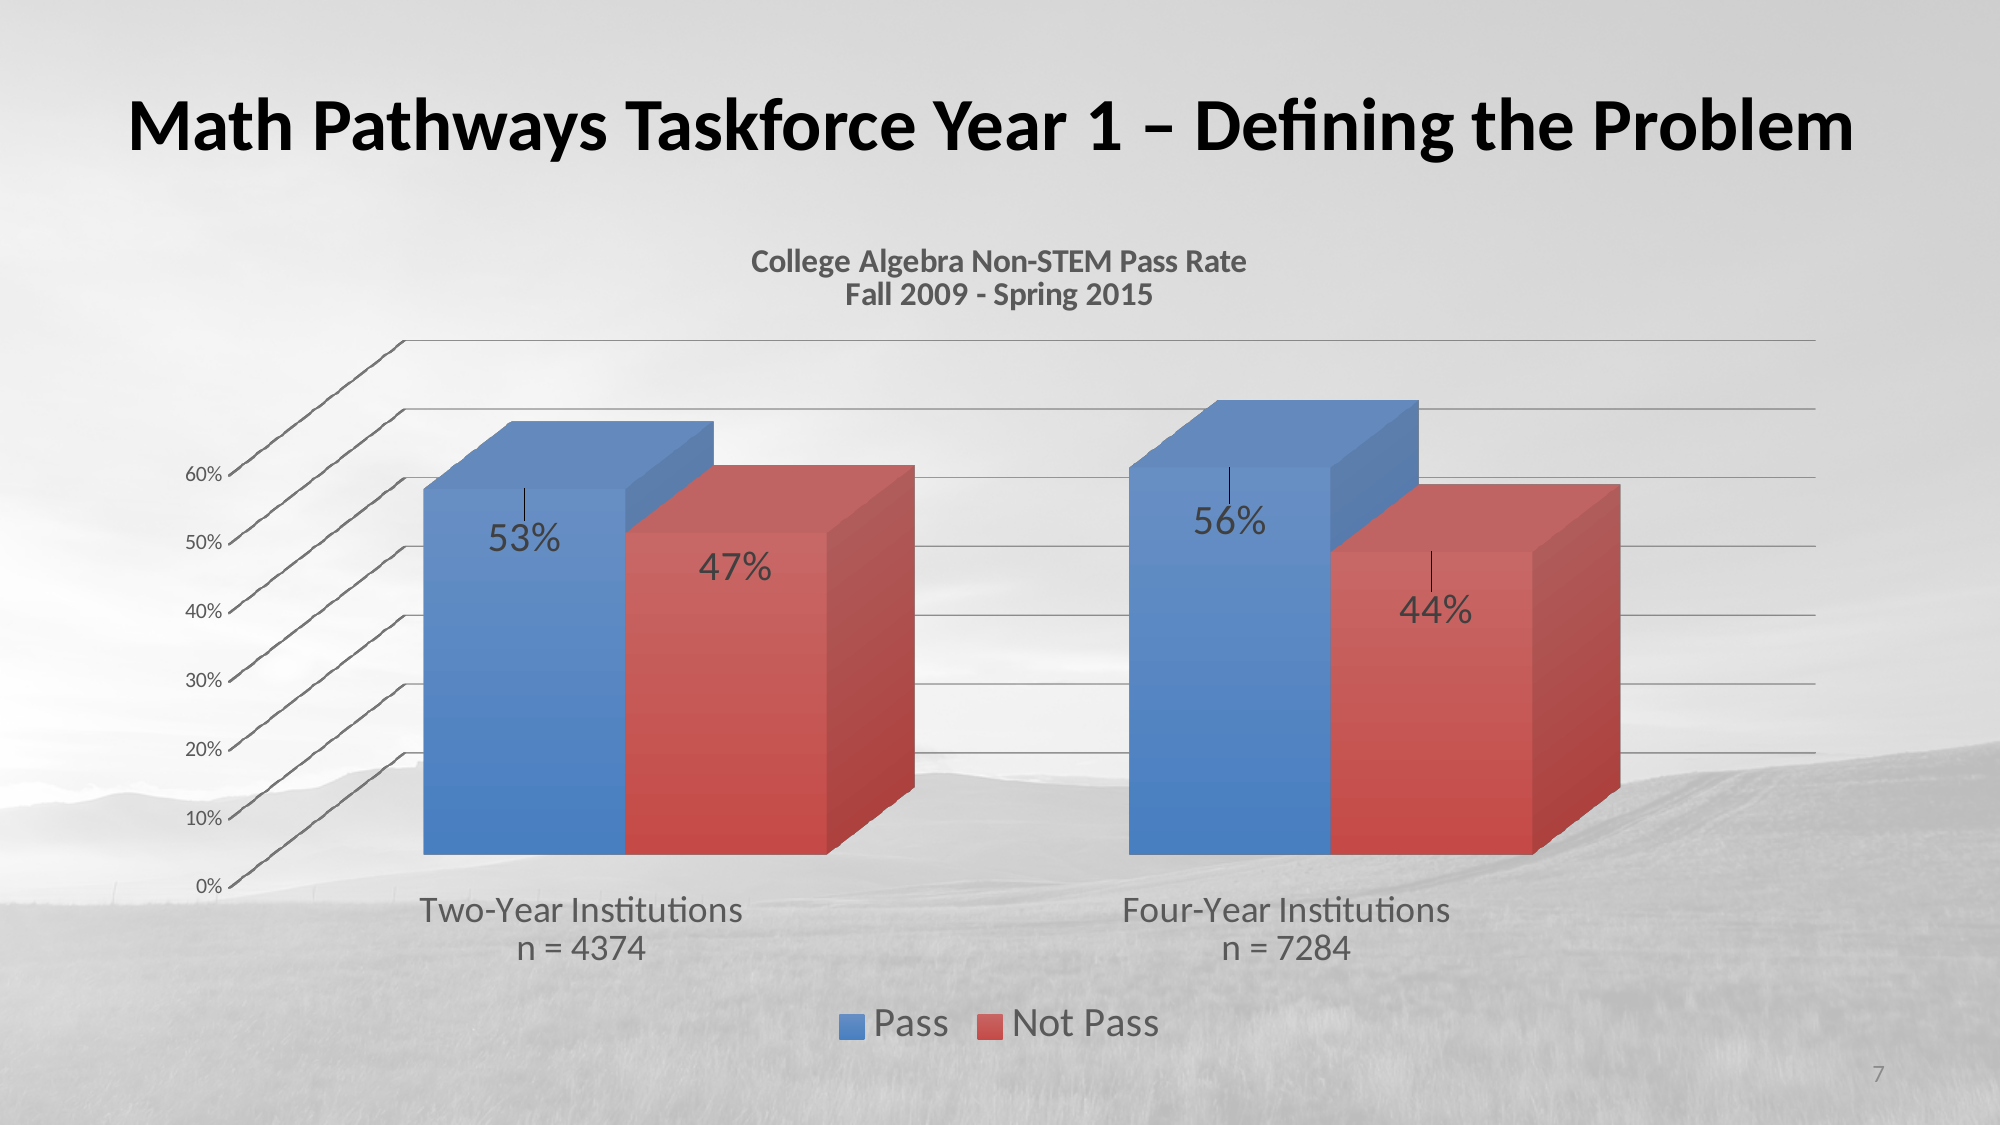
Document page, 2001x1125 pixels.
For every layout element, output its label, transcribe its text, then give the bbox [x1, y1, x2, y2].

chart [128, 212, 1872, 1057]
text_box Math Pathways Taskforce Year 1 – Defining the Problem [112, 67, 1947, 173]
slide_number 7 [1433, 1042, 1900, 1103]
